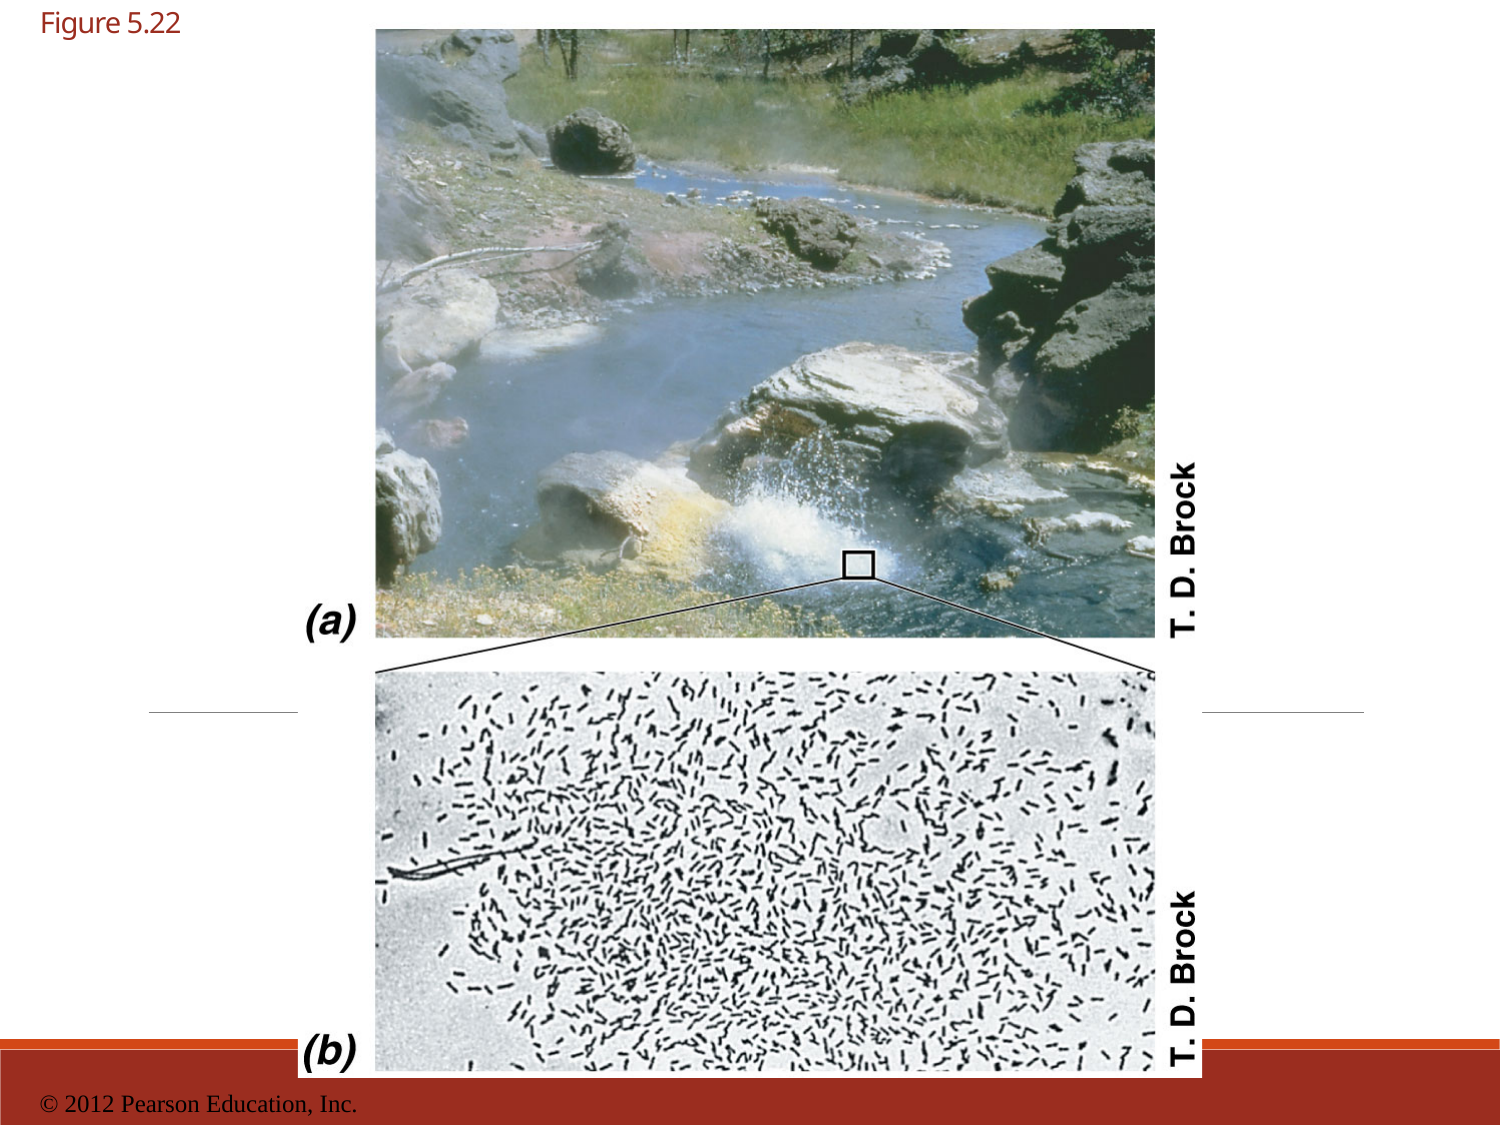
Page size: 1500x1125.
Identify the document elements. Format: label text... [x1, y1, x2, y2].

picture [297, 21, 1203, 1079]
title Figure 5.22 [24, 0, 350, 50]
text_box © 2012 Pearson Education, Inc. [24, 1083, 400, 1121]
